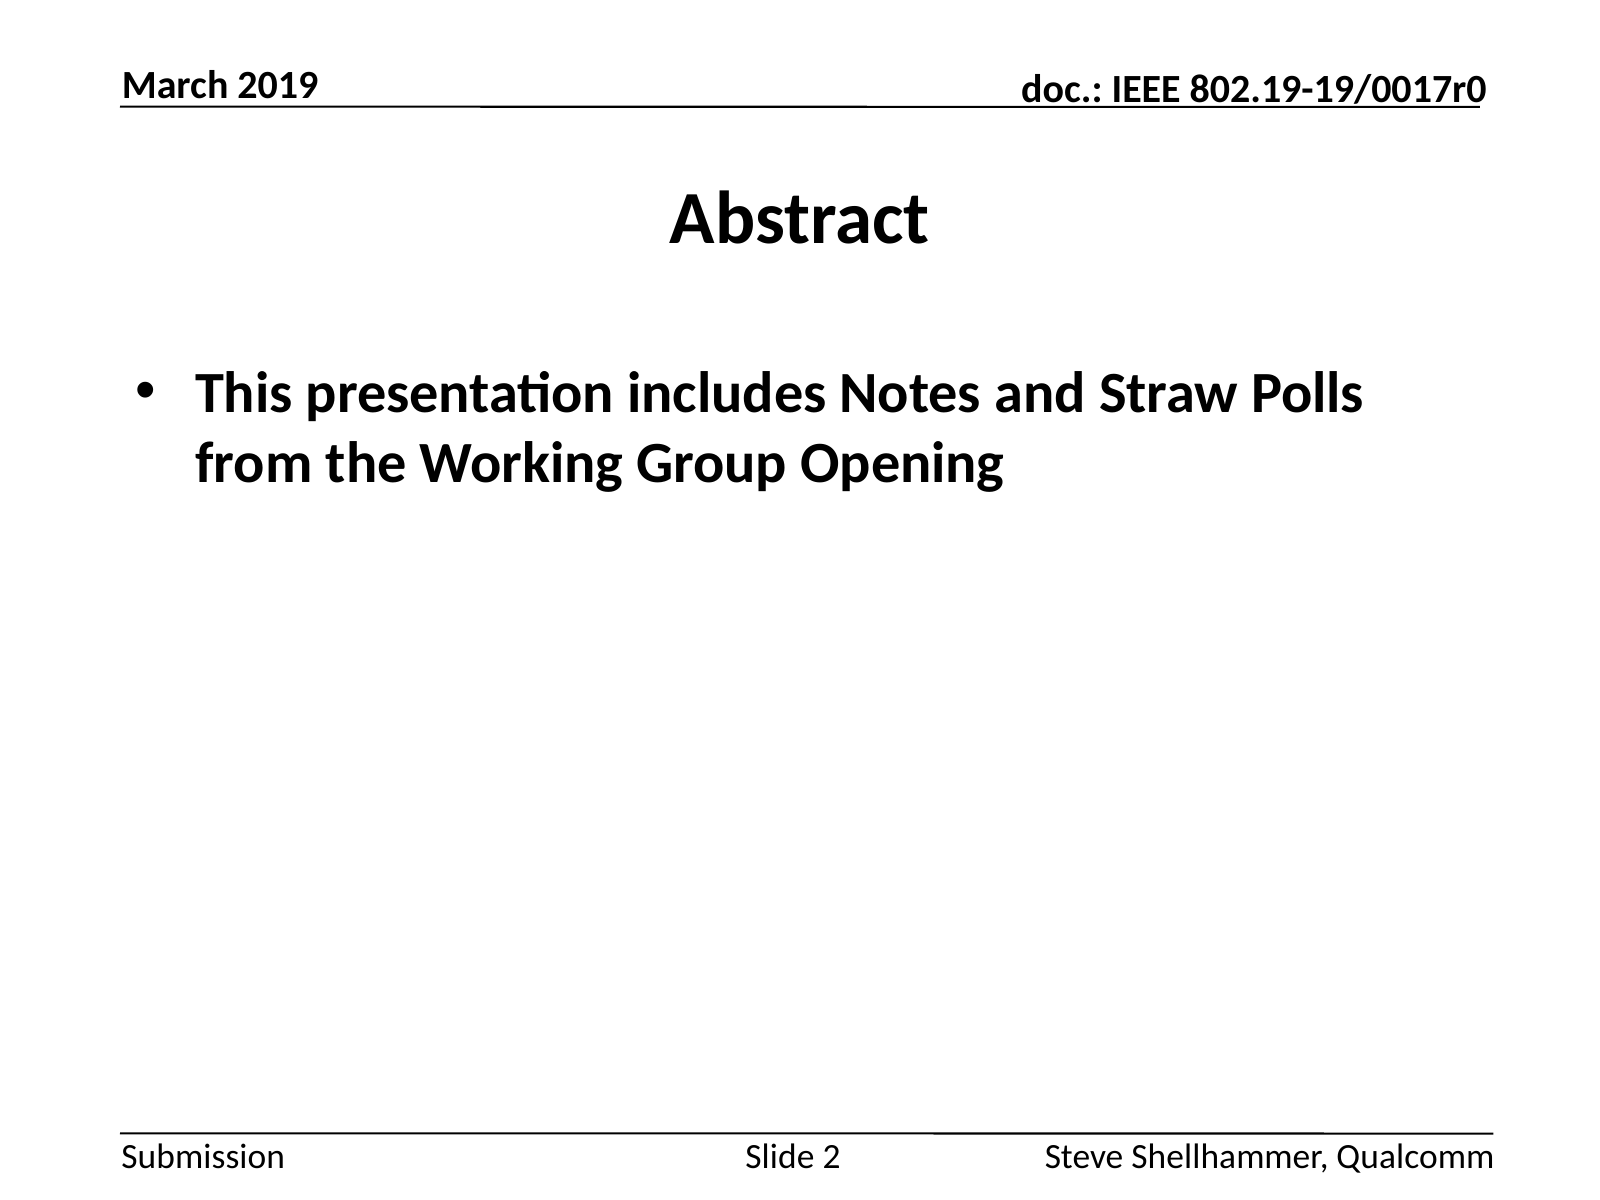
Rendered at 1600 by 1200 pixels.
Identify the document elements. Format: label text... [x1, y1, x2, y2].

slide_number Slide 2 [733, 1132, 854, 1197]
footer Steve Shellhammer, Qualcomm [937, 1132, 1495, 1174]
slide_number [121, 58, 451, 107]
list This presentation includes Notes and Straw Polls from the Working Group Opening [119, 346, 1480, 1067]
title Abstract [119, 119, 1480, 307]
